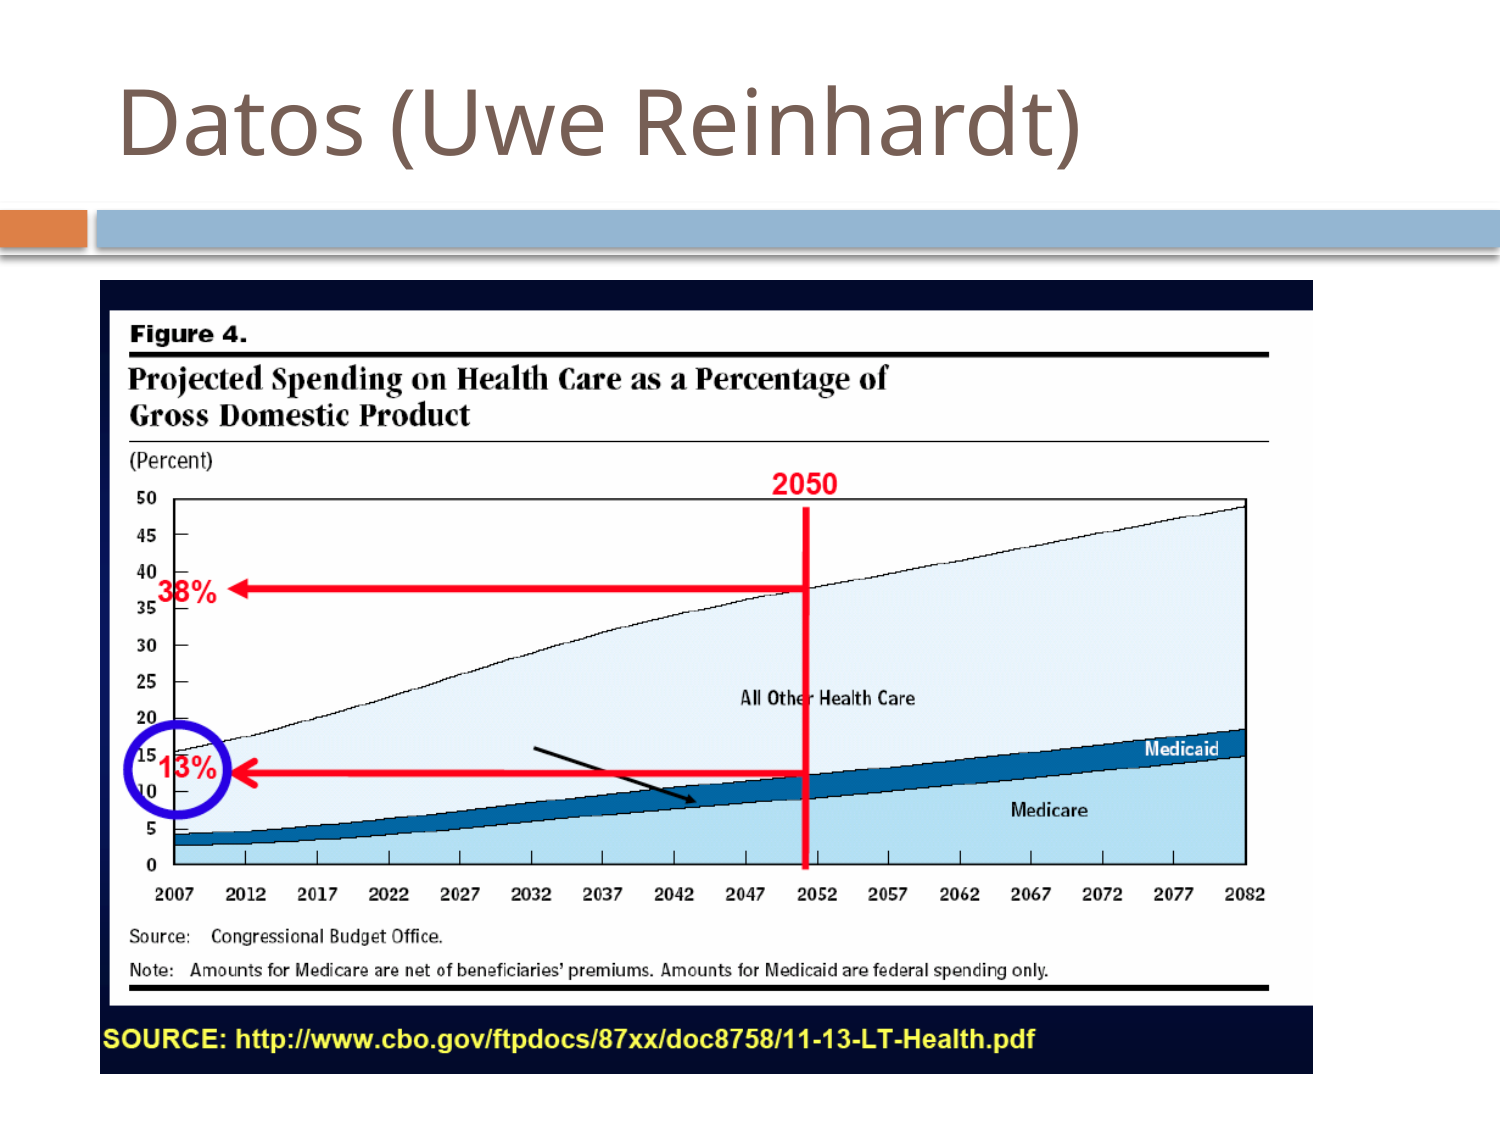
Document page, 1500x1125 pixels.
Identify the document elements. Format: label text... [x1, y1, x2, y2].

picture [100, 280, 1314, 1074]
title Datos (Uwe Reinhardt) [100, 37, 1438, 200]
